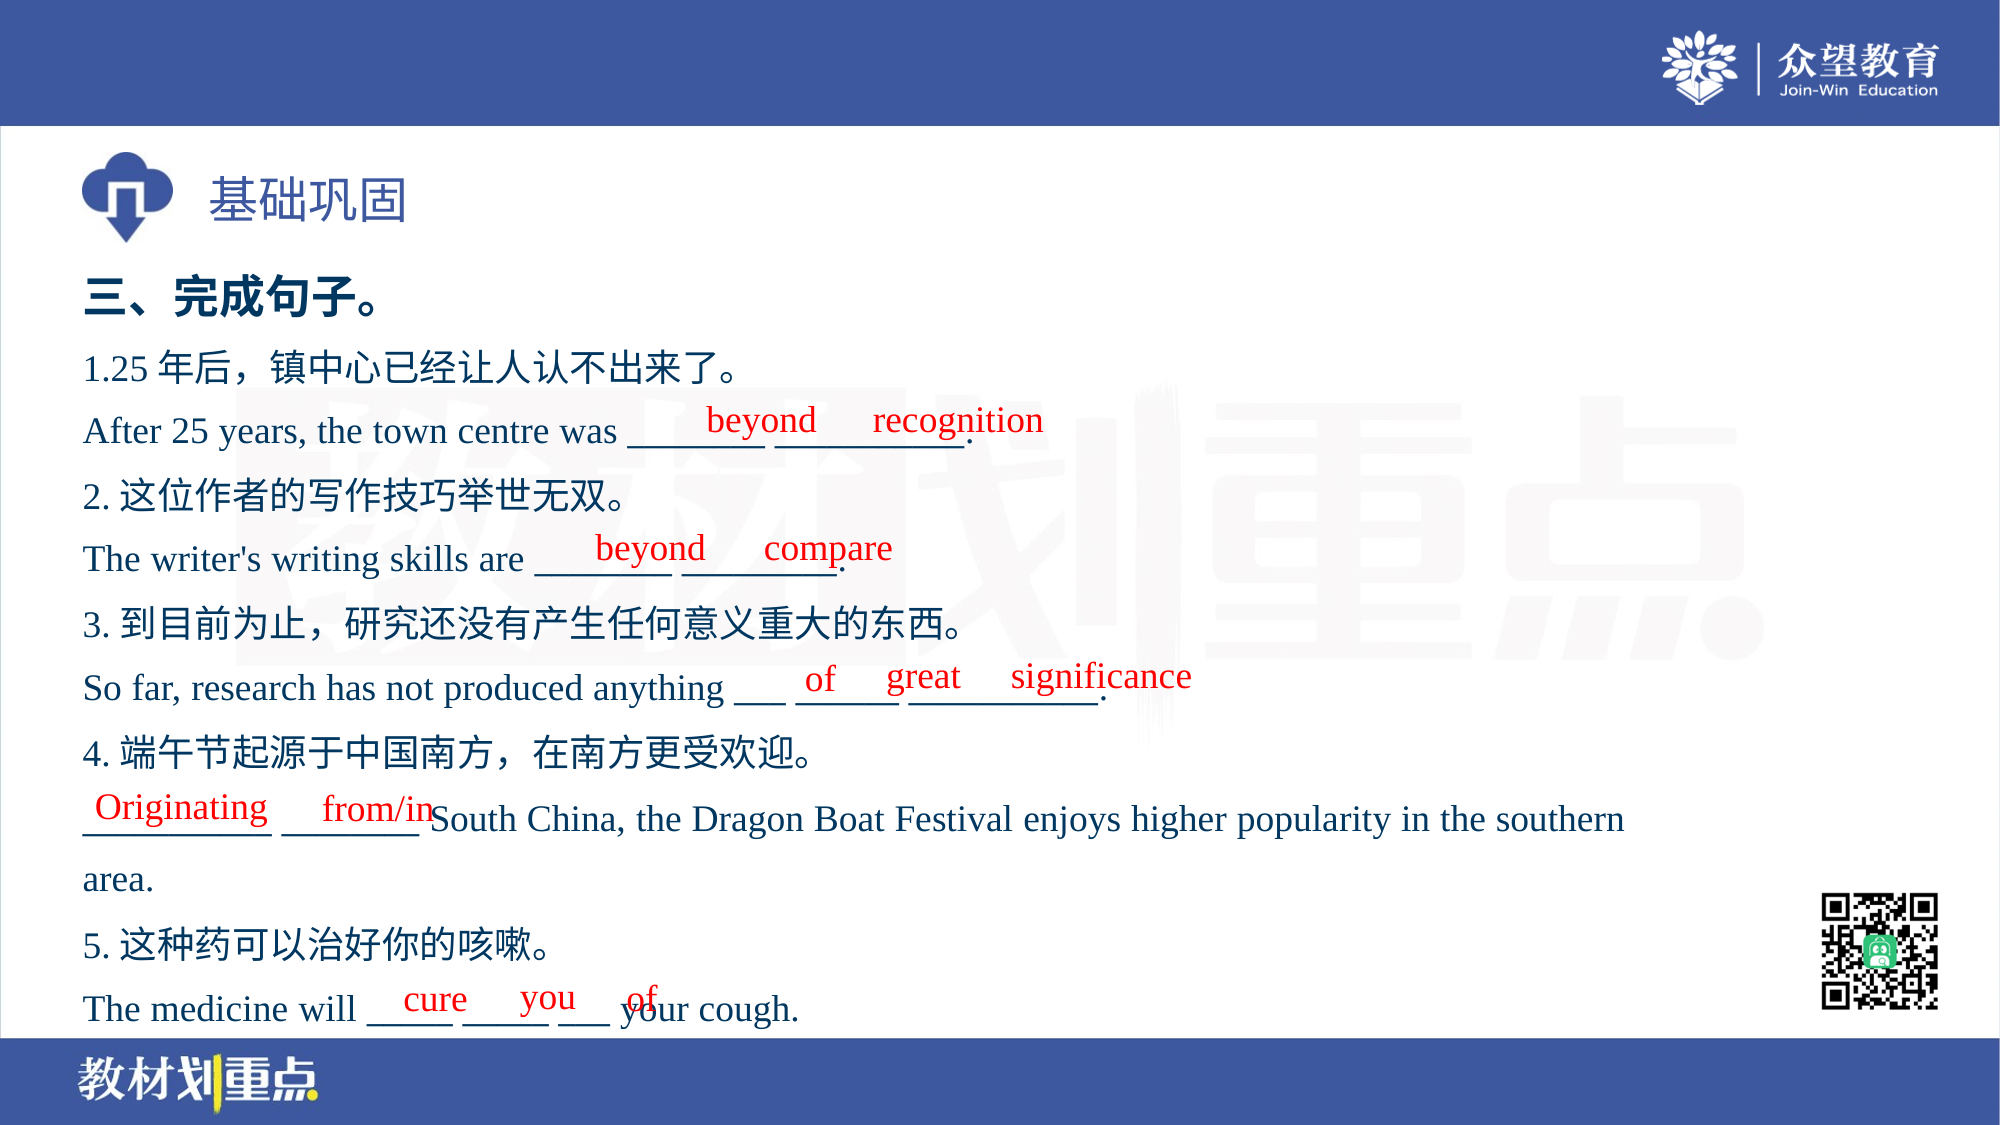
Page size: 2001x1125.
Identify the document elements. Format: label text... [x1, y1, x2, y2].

text_box great [872, 636, 975, 691]
text_box beyond [692, 379, 831, 435]
text_box of [791, 638, 850, 694]
text_box 三、完成句子。 [82, 247, 1817, 318]
text_box beyond [581, 507, 720, 563]
text_box 1.25年后，镇中心已经让人认不出来了。 After 25 years, the town centre was ________ ___________. [82, 323, 1817, 445]
text_box cure [389, 958, 482, 1014]
text_box 4.端午节起源于中国南方，在南方更受欢迎。 ___________ ________ South China, the Dragon Boat Festival enjoys higher popularity in the southern area. [82, 709, 1817, 894]
text_box significance [997, 636, 1207, 691]
text_box 2.这位作者的写作技巧举世无双。 The writer's writing skills are ________ _________. [82, 452, 1817, 573]
text_box recognition [859, 379, 1058, 435]
text_box Originating [81, 766, 282, 822]
text_box compare [750, 507, 907, 563]
text_box you [506, 956, 590, 1012]
text_box 3.到目前为止，研究还没有产生任何意义重大的东西。 So far, research has not produced anything ___ ______ ___________. [82, 580, 1817, 702]
picture [0, 0, 2000, 1125]
text_box 5.这种药可以治好你的咳嗽。 The medicine will _____ _____ ___ your cough. [82, 901, 1817, 1023]
text_box of [612, 958, 672, 1014]
text_box from/in [308, 768, 449, 824]
